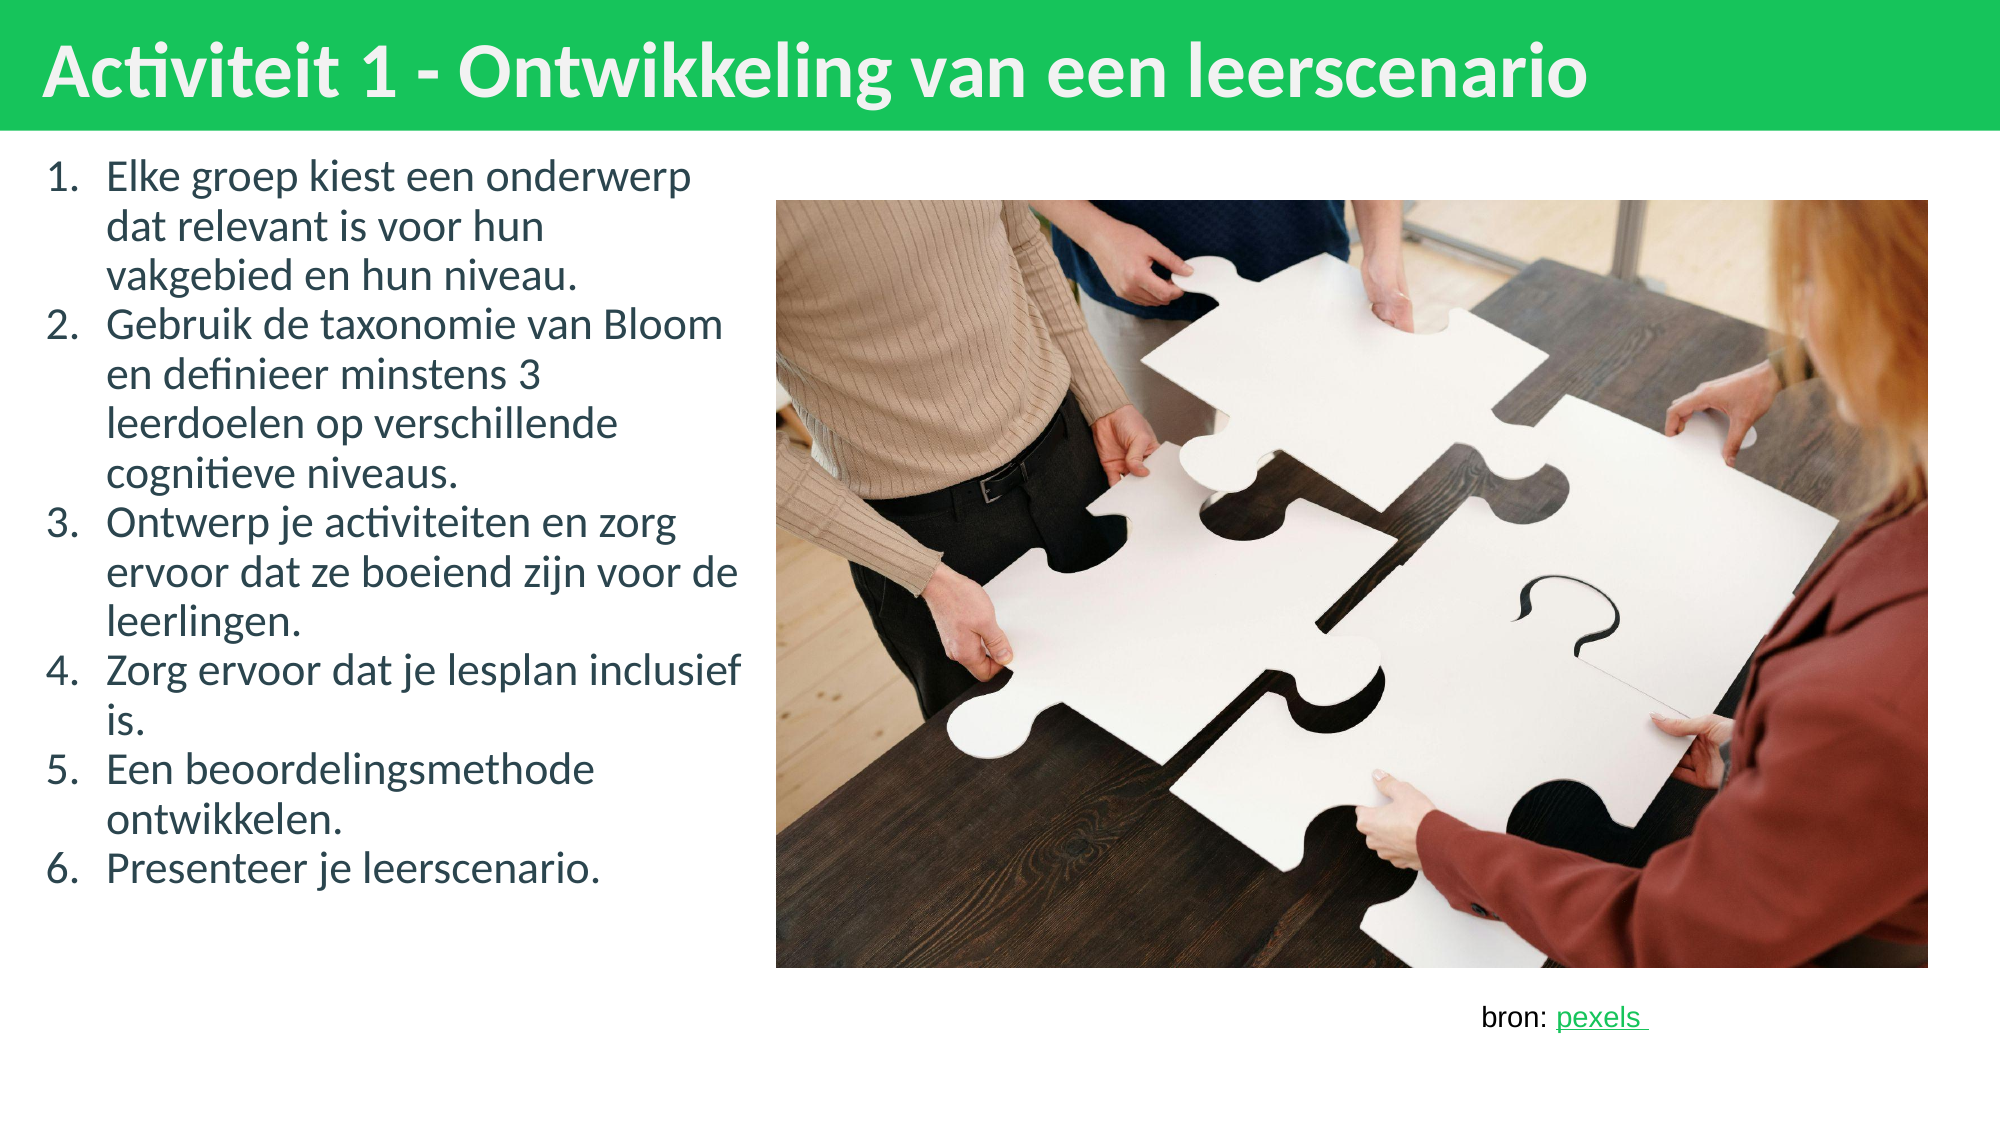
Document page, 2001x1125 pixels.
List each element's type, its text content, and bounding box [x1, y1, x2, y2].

title Activiteit 1 - Ontwikkeling van een leerscenario [16, 13, 1976, 131]
text_box bron: pexels [1466, 982, 1851, 1078]
picture [776, 200, 1928, 969]
list Elke groep kiest een onderwerp dat relevant is voor hun vakgebied en hun niveau. Gebruik de taxonomie van Bloom en definieer minstens 3 leerdoelen op verschillende cognitieve niveaus. Ontwerp je activiteiten en zorg ervoor dat ze boeiend zijn voor de leerlingen. Zorg ervoor dat je lesplan inclusief is. Een beoordelingsmethode ontwikkelen. Presenteer je leerscenario. [16, 144, 758, 1108]
